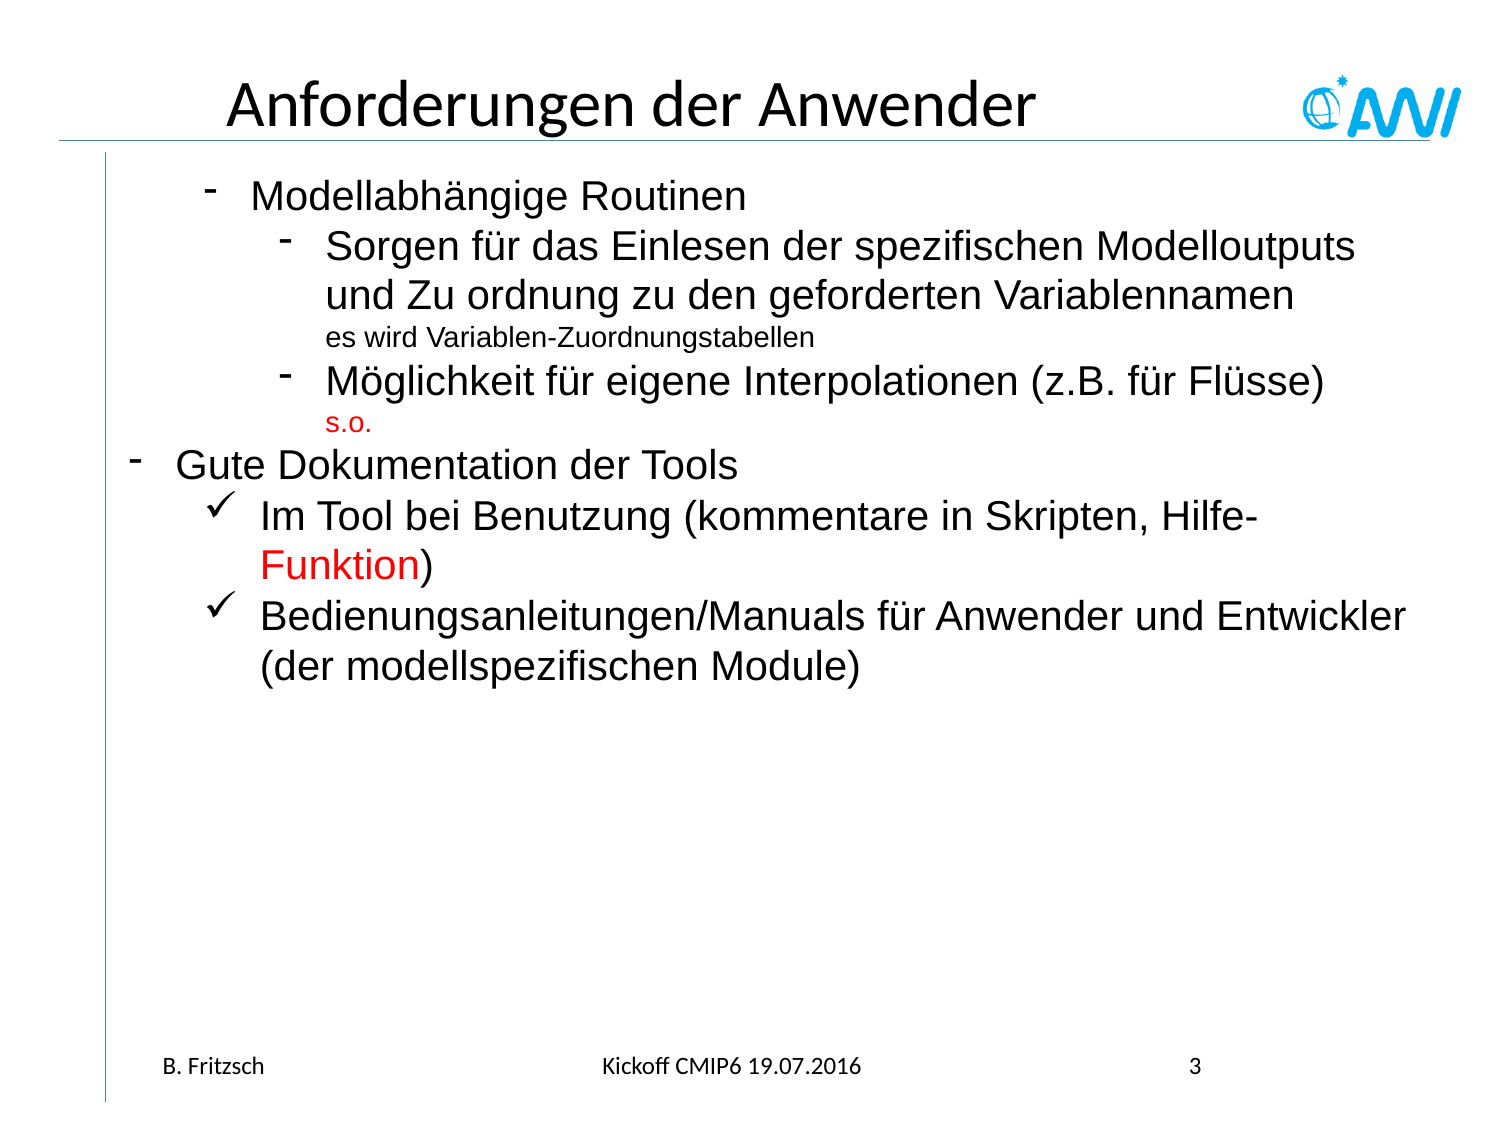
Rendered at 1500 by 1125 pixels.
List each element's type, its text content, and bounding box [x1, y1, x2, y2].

picture [1293, 66, 1473, 147]
text_box Modellabhängige Routinen Sorgen für das Einlesen der spezifischen Modelloutputs und Zu ordnung zu den geforderten Variablennamen es wird Variablen-Zuordnungstabellen Möglichkeit für eigene Interpolationen (z.B. für Flüsse) s.o. Gute Dokumentation der Tools Im Tool bei Benutzung (kommentare in Skripten, Hilfe-Funktion) Bedienungsanleitungen/Manuals für Anwender und Entwickler (der modellspezifischen Module) [113, 160, 1437, 896]
title Anforderungen der Anwender [211, 58, 1294, 141]
